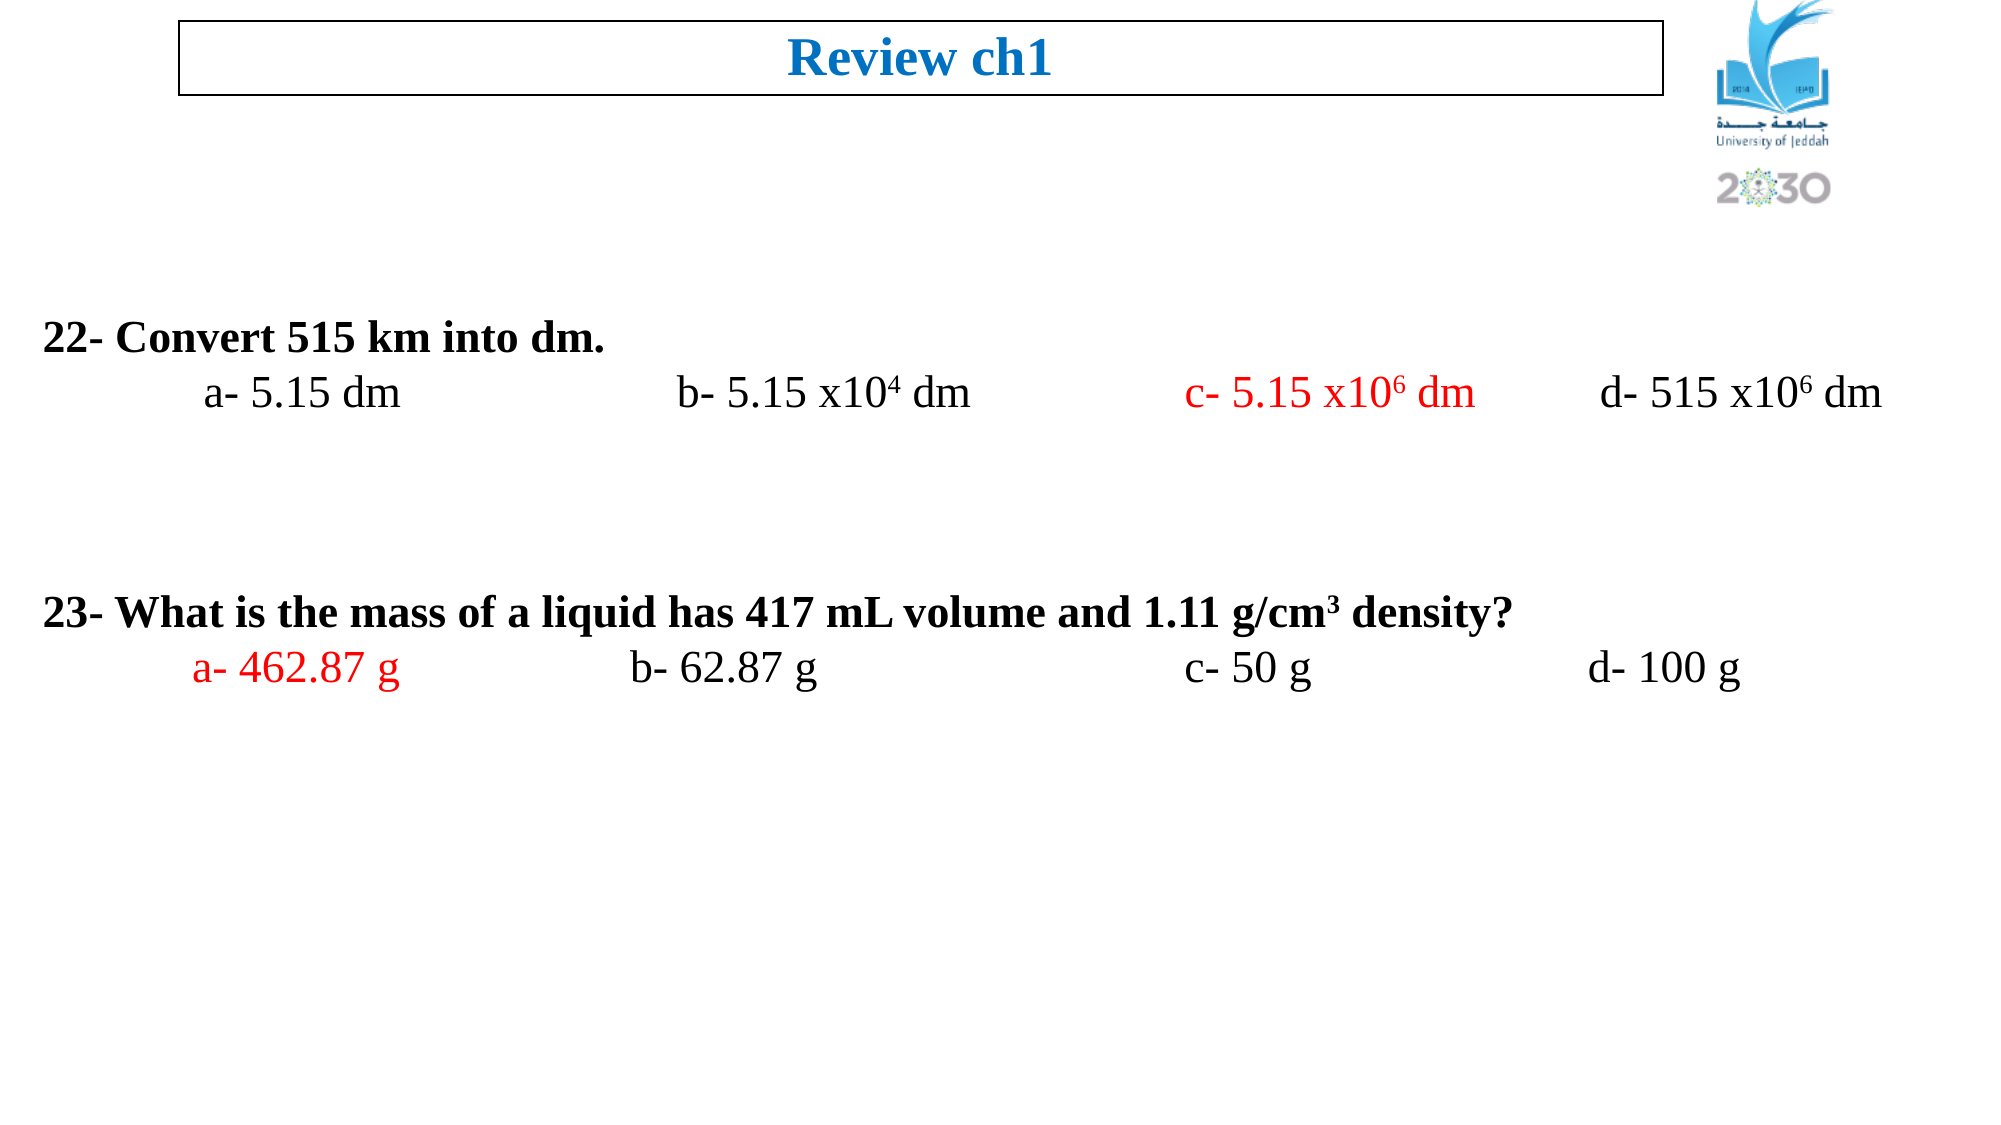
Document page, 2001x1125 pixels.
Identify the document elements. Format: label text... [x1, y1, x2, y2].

text_box 22- Convert 515 km into dm. a- 5.15 dm b- 5.15 x104 dm c- 5.15 x106 dm d- 515 x106 dm 23- What is the mass of a liquid has 417 mL volume and 1.11 g/cm3 density? a- 462.87 g b- 62.87 g c- 50 g d- 100 g [27, 298, 1898, 919]
text_box Review ch1 [178, 20, 1664, 96]
picture [1697, 0, 1851, 213]
